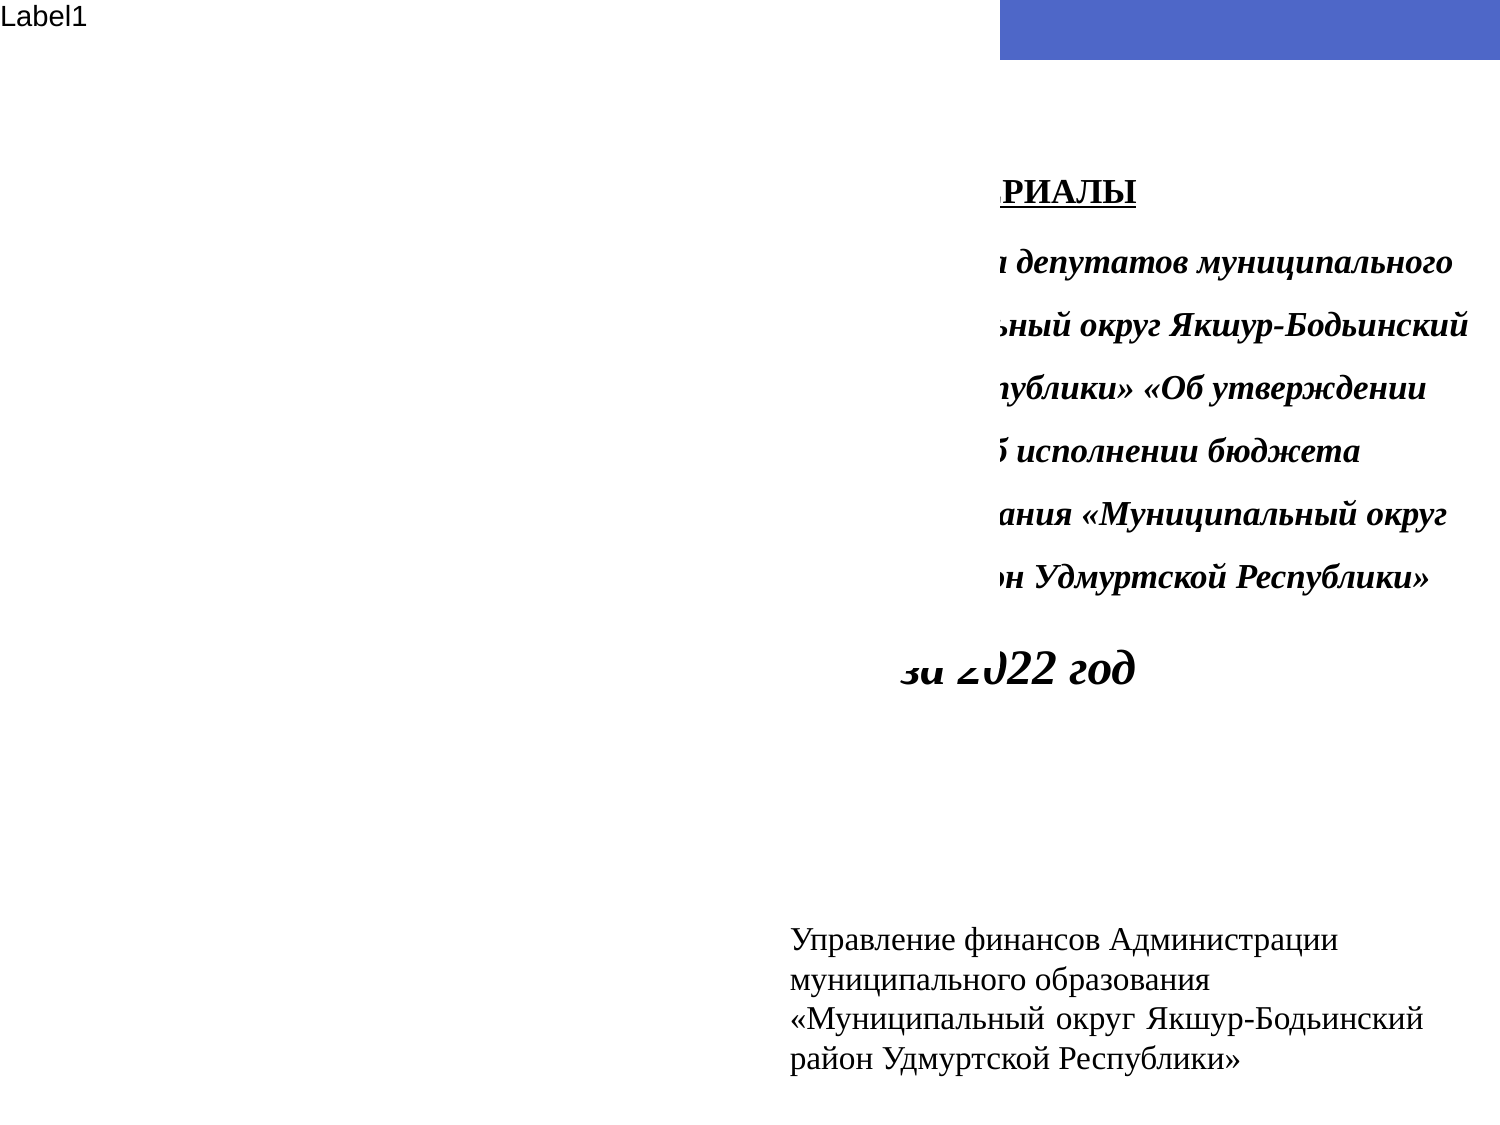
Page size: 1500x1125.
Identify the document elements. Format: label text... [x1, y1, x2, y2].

text_box Управление финансов Администрации муниципального образования «Муниципальный округ Якшур-Бодьинский район Удмуртской Республики» [773, 885, 1441, 1108]
list МАТЕРИАЛЫ к проекту решения Совета депутатов муниципального образования «Муниципальный округ Якшур-Бодьинский район Удмуртской Республики» «Об утверждении годового отчета об исполнении бюджета муниципального образования «Муниципальный округ Якшур-Бодьинский район Удмуртской Республики» за 2022 год [549, 112, 1488, 763]
